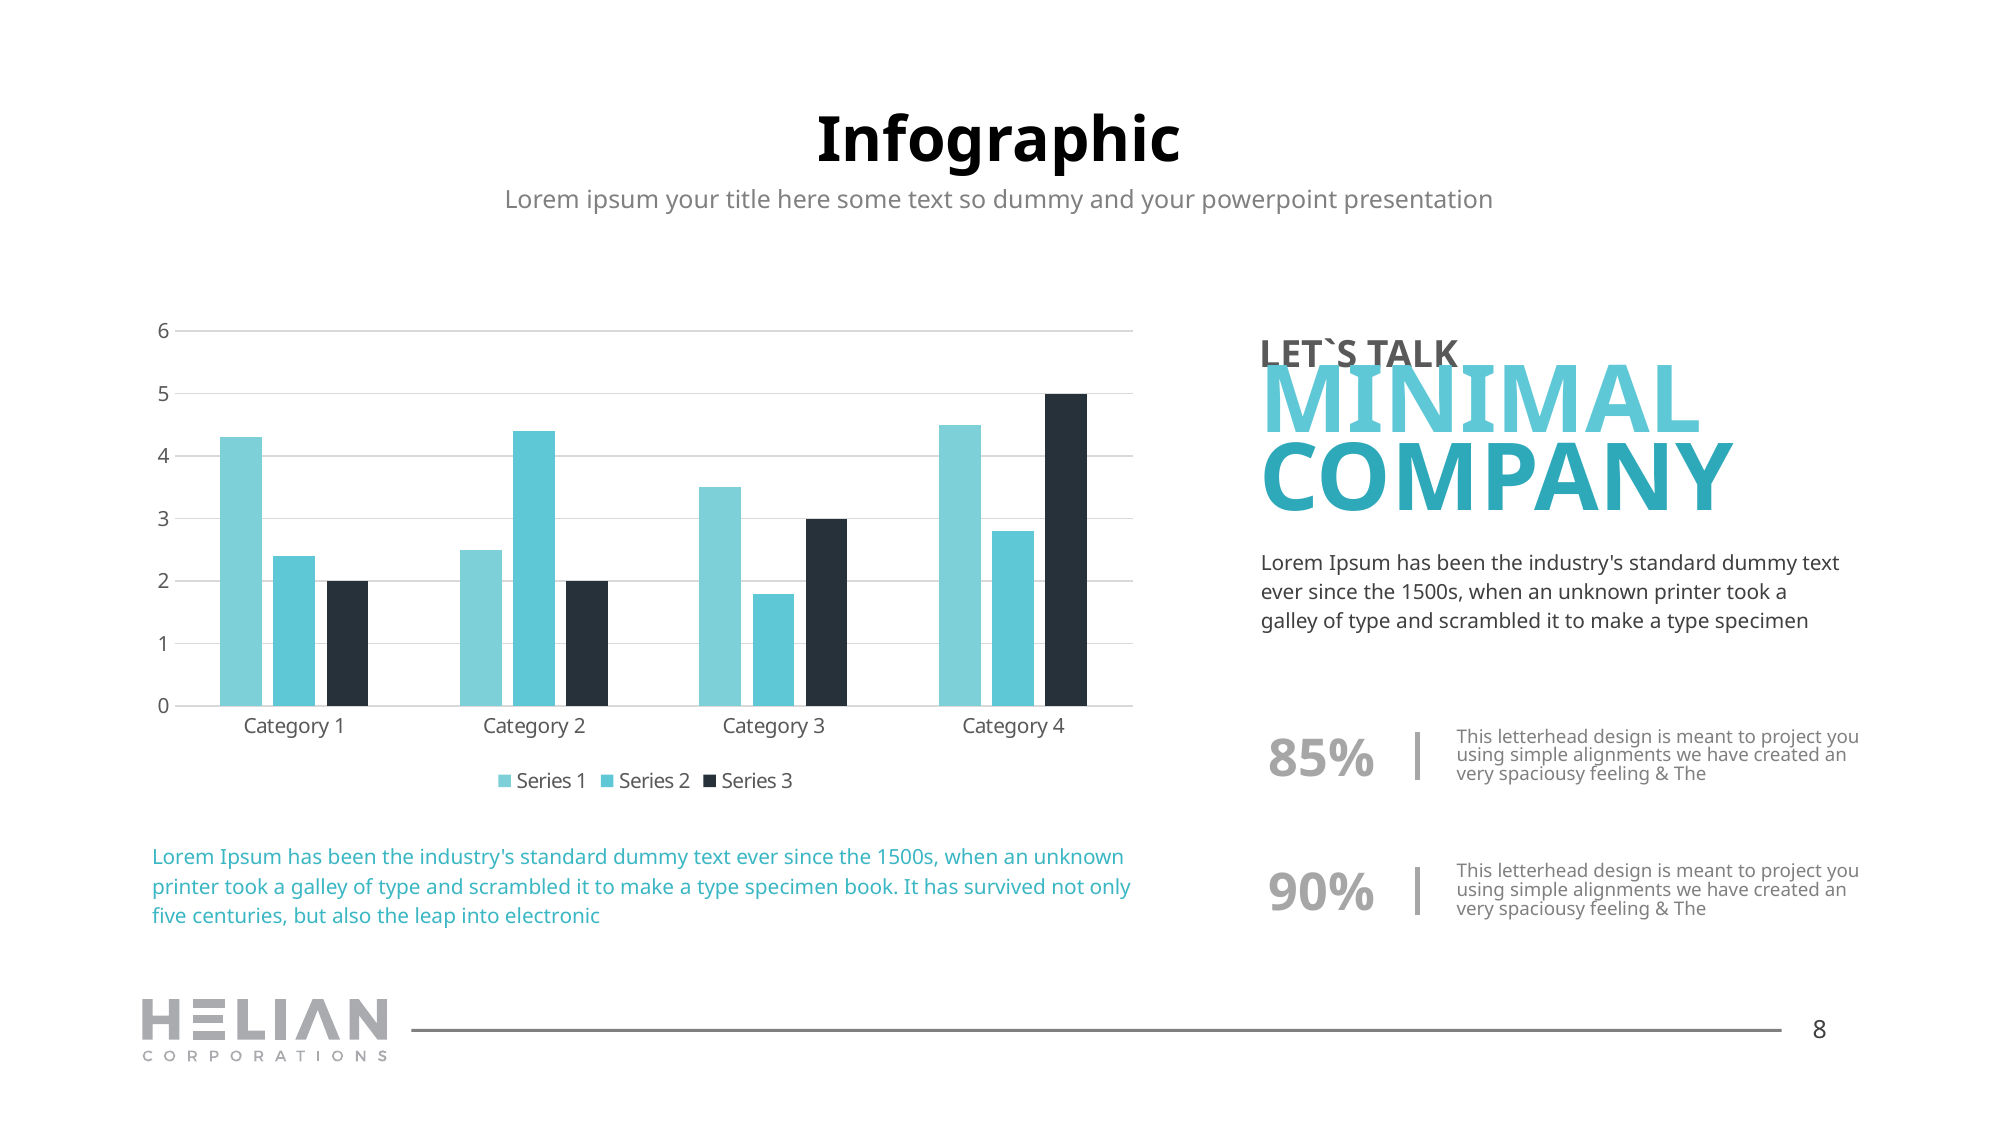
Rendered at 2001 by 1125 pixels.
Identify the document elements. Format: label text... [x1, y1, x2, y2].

slide_number 8 [1781, 992, 1858, 1069]
list Lorem ipsum your title here some text so dummy and your powerpoint presentation [137, 179, 1863, 226]
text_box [137, 290, 1863, 936]
title Infographic [137, 100, 1863, 179]
